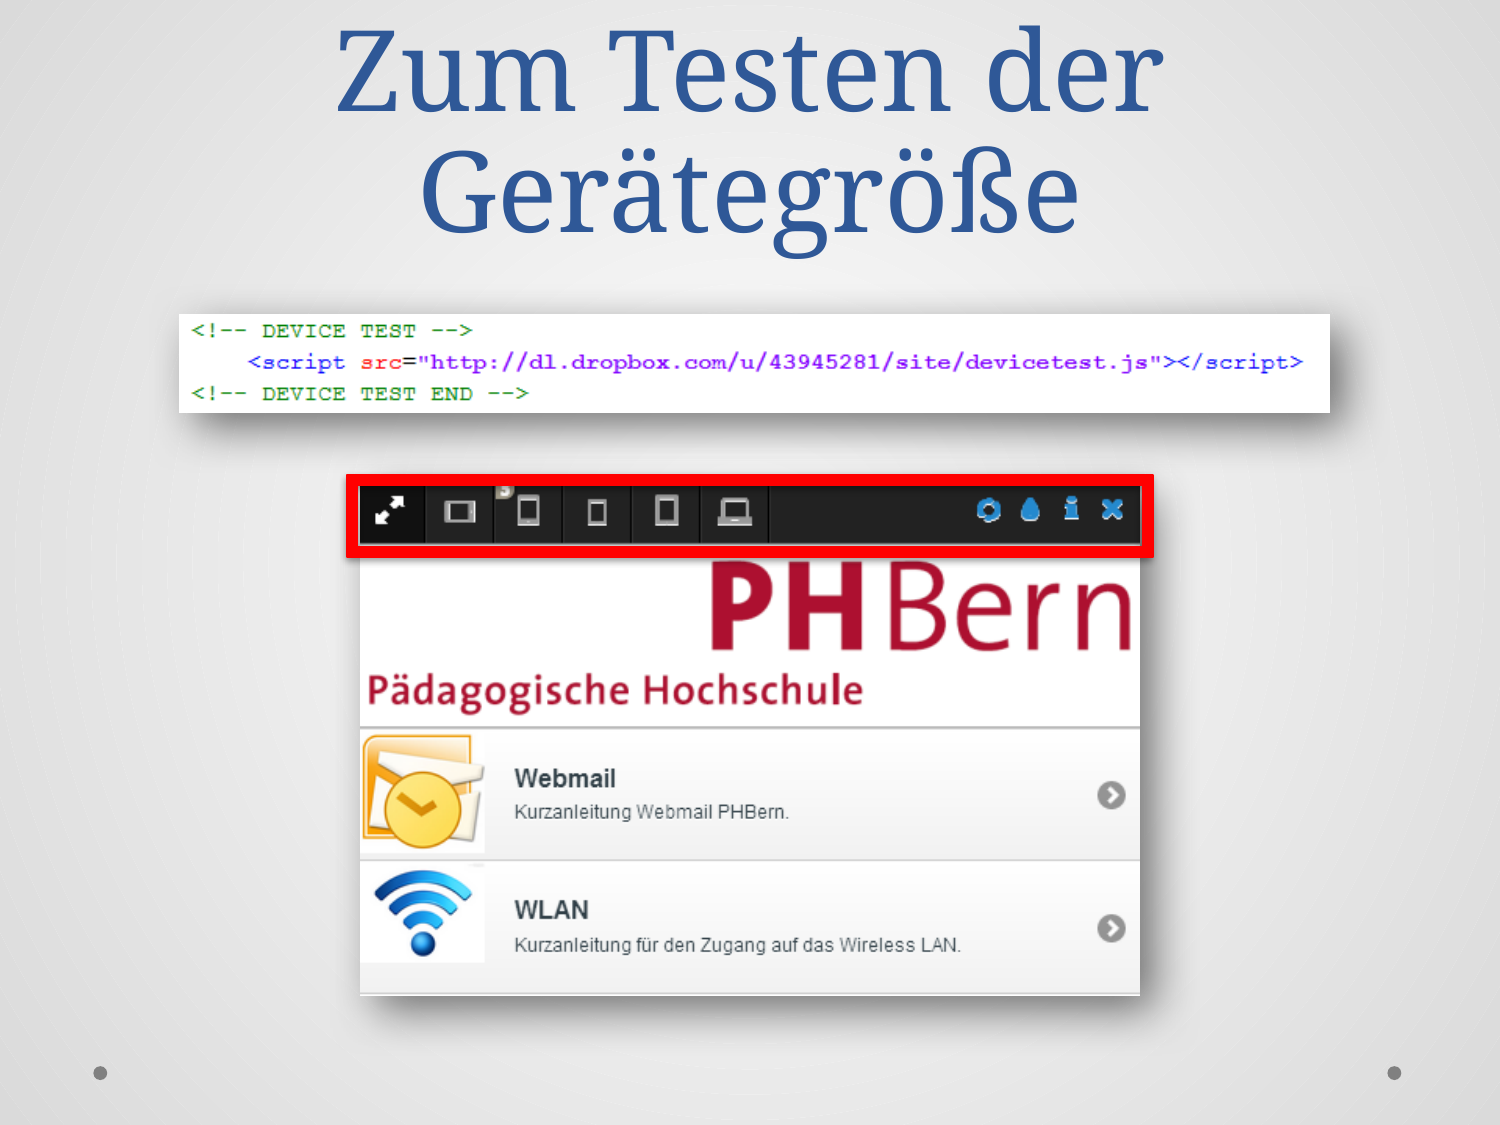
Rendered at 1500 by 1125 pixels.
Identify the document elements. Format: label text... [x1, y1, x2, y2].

picture [359, 479, 1141, 996]
title Zum Testen der Gerätegröße [75, 0, 1425, 263]
text_box [346, 474, 1154, 558]
picture [179, 314, 1330, 414]
